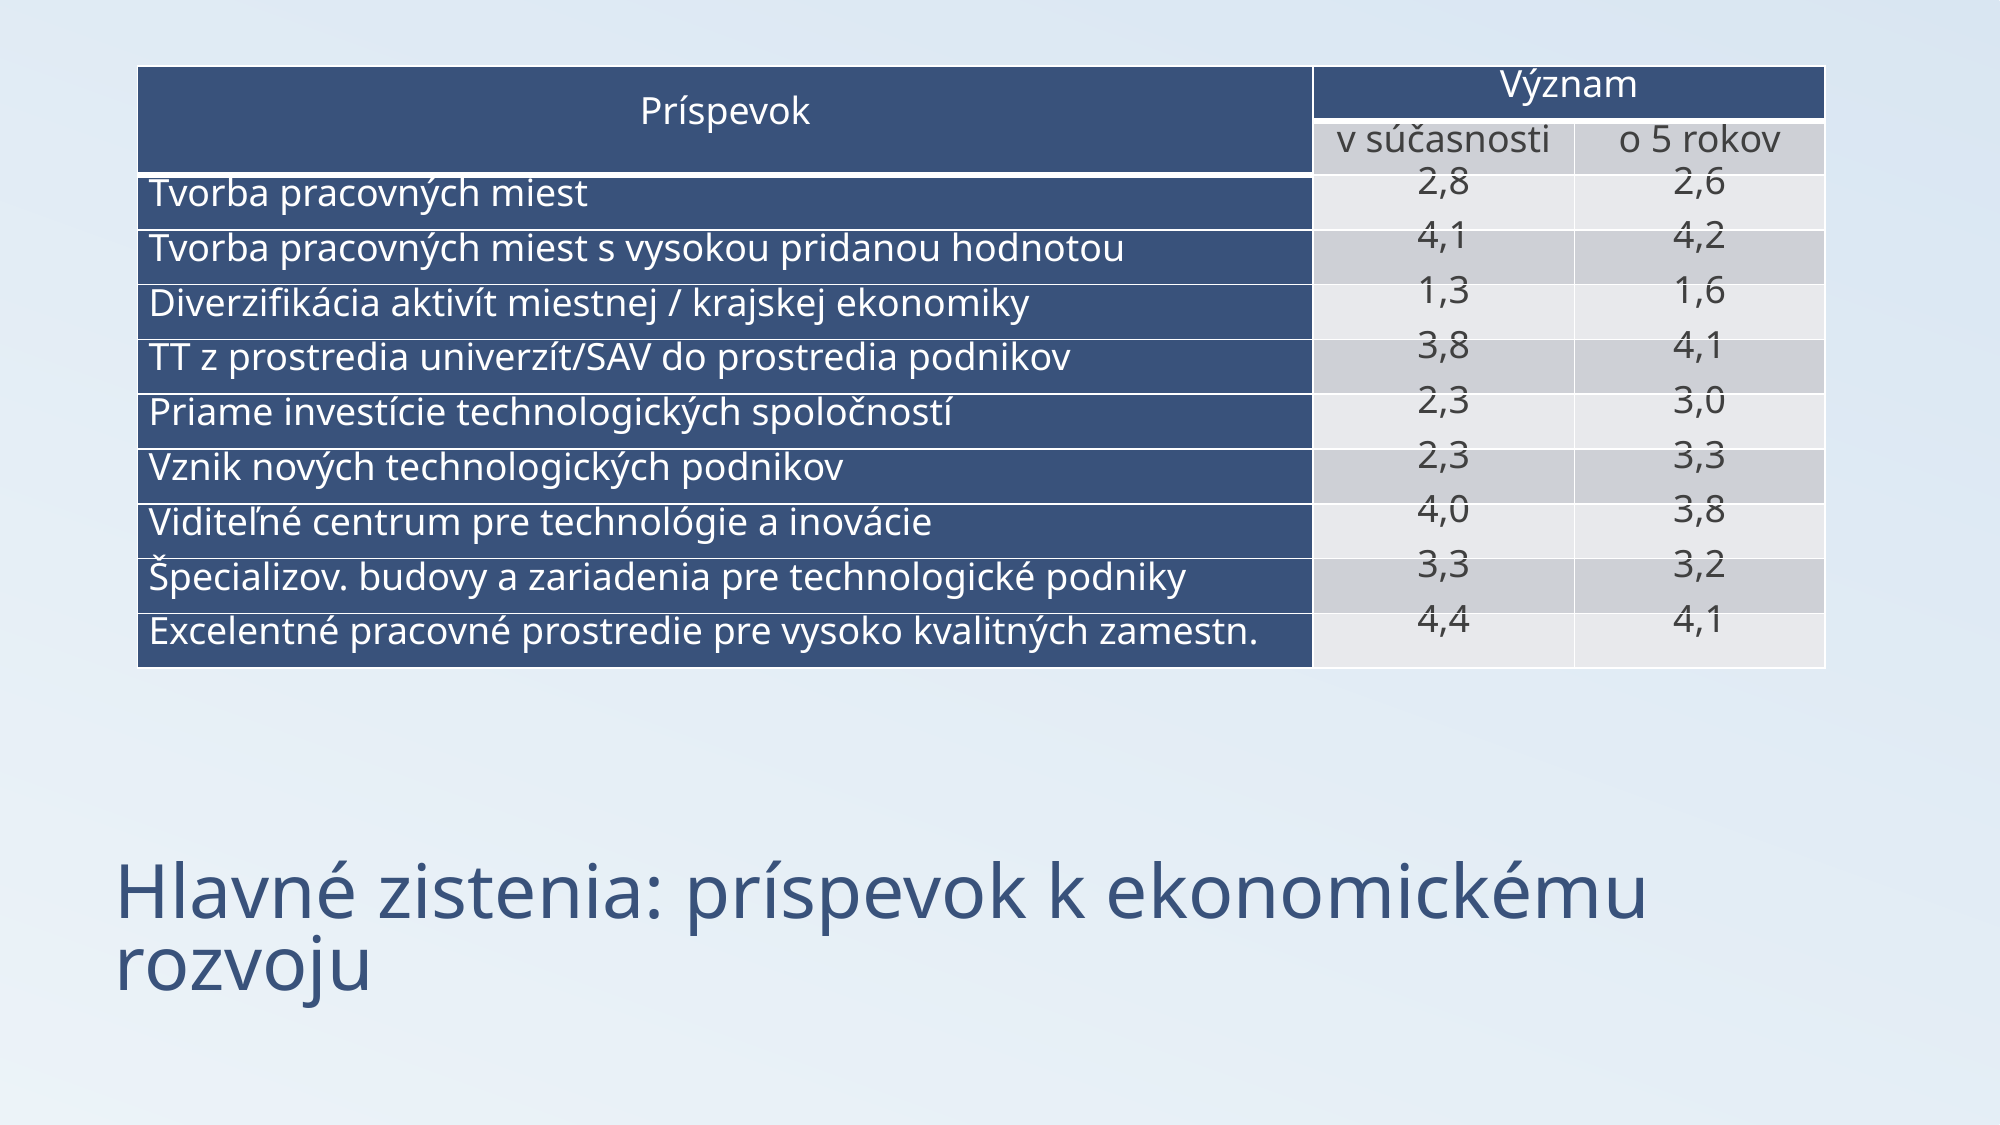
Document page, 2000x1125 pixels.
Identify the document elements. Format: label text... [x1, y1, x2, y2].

table_cell TT z prostredia univerzít/SAV do prostredia podnikov [138, 340, 1312, 393]
table_cell Tvorba pracovných miest s vysokou pridanou hodnotou [138, 231, 1312, 284]
table_cell 3,8 [1314, 340, 1574, 393]
table_cell Priame investície technologických spoločností [138, 395, 1312, 448]
table_cell 1,3 [1314, 285, 1574, 339]
table_cell 1,6 [1575, 285, 1824, 339]
table_cell 2,6 [1575, 176, 1824, 229]
table_cell Tvorba pracovných miest [138, 178, 1312, 229]
table_header Príspevok [138, 67, 1312, 172]
table_cell Excelentné pracovné prostredie pre vysoko kvalitných zamestn. [138, 614, 1312, 667]
table_cell Špecializov. budovy a zariadenia pre technologické podniky [138, 559, 1312, 613]
table_cell 4,1 [1575, 340, 1824, 393]
table_cell v súčasnosti [1314, 124, 1574, 174]
table_cell 4,1 [1314, 231, 1574, 284]
table_cell 4,0 [1314, 505, 1574, 558]
table_cell Vznik nových technologických podnikov [138, 450, 1312, 503]
table_cell 3,3 [1575, 450, 1824, 503]
table_cell 3,3 [1314, 559, 1574, 613]
table_cell 3,8 [1575, 505, 1824, 558]
table_cell Diverzifikácia aktivít miestnej / krajskej ekonomiky [138, 285, 1312, 339]
table_cell 3,0 [1575, 395, 1824, 448]
table_cell 2,8 [1314, 176, 1574, 229]
table_cell 4,2 [1575, 231, 1824, 284]
table_cell 2,3 [1314, 395, 1574, 448]
table_cell 4,1 [1575, 614, 1824, 667]
table_cell 3,2 [1575, 559, 1824, 613]
table_header Význam [1314, 67, 1824, 118]
table_cell 4,4 [1314, 614, 1574, 667]
table_cell Viditeľné centrum pre technológie a inovácie [138, 505, 1312, 558]
table_cell 2,3 [1314, 450, 1574, 503]
title Hlavné zistenia: príspevok k ekonomickému rozvoju [99, 837, 1900, 1013]
table_cell o 5 rokov [1575, 124, 1824, 174]
